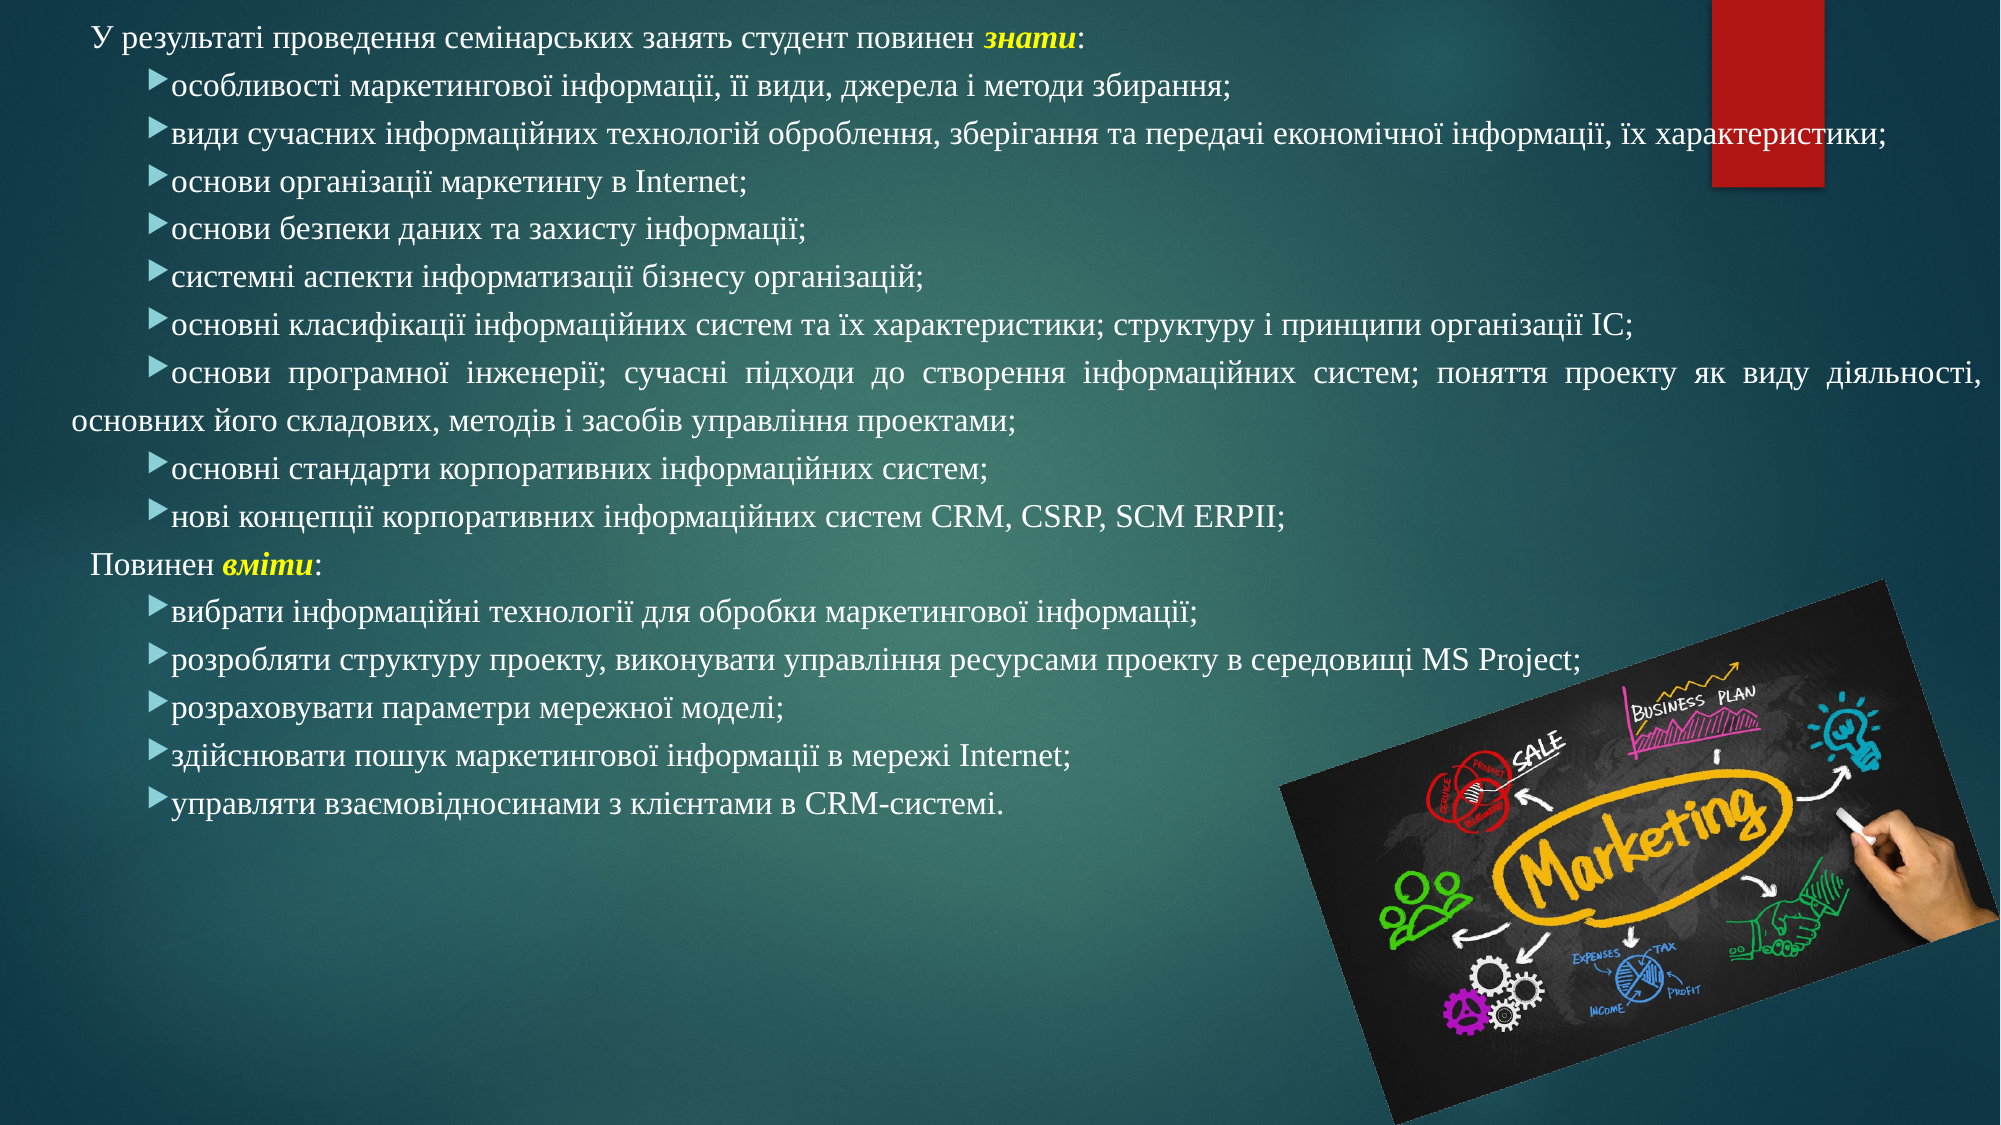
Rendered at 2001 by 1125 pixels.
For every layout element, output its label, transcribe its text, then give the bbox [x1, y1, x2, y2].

list У результаті проведення семінарських занять студент повинен знати: особливості маркетингової інформації, її види, джерела і методи збирання; види сучасних інформаційних технологій оброблення, зберігання та передачі економічної інформації, їх характеристики; основи організації маркетингу в Internet; основи безпеки даних та захисту інформації; системні аспекти інформатизації бізнесу організацій; основні класифікації інформаційних систем та їх характеристики; структуру і принципи організації ІС; основи програмної інженерії; сучасні підходи до створення інформаційних систем; поняття проекту як виду діяльності, основних його складових, методів і засобів управління проектами; основні стандарти корпоративних інформаційних систем; нові концепції корпоративних інформаційних систем CRM, CSRP, SCM ERPII; Повинен вміти: вибрати інформаційні технології для обробки маркетингової інформації; розробляти структуру проекту, виконувати управління ресурсами проекту в середовищі MS Project; розраховувати параметри мережної моделі; здійснювати пошук маркетингової інформації в мережі Internet; управляти взаємовідносинами з клієнтами в CRM-системі. [0, 0, 2000, 1125]
picture [1280, 580, 1999, 1124]
